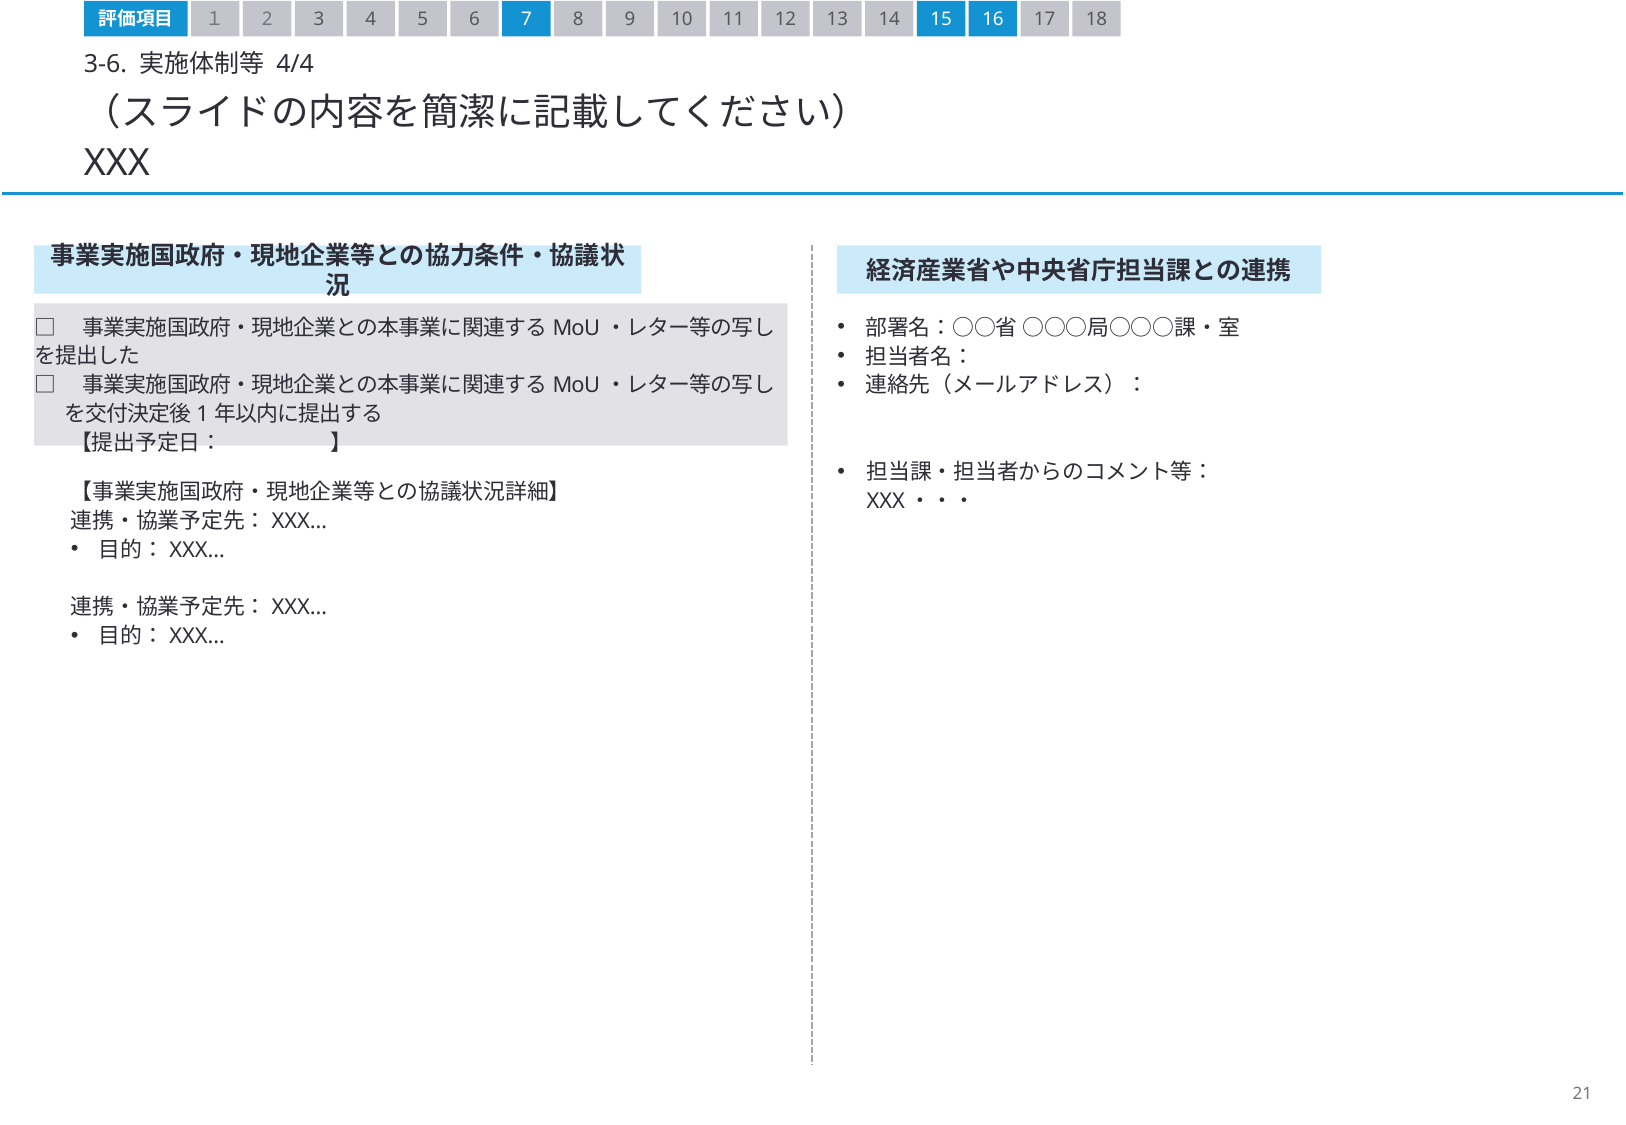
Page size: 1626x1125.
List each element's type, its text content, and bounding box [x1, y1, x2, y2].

text_box 経済産業省や中央省庁担当課との連携 [836, 244, 1322, 295]
text_box 【事業実施国政府・現地企業等との協議状況詳細】 連携・協業予定先：XXX… 目的：XXX… 連携・協業予定先：XXX… 目的：XXX… [70, 467, 775, 693]
text_box 事業実施国政府・現地企業等との協力条件・協議状況 [33, 244, 642, 295]
list 3-6. 実施体制等 4/4 [84, 40, 1543, 82]
text_box 部署名：○○省 ○○○局○○○課・室 担当者名： 連絡先（メールアドレス）： 担当課・担当者からのコメント等： XXX・・・ [837, 303, 1542, 528]
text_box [83, 0, 1122, 37]
list （スライドの内容を簡潔に記載してください） XXX [84, 83, 1543, 183]
text_box □ 事業実施国政府・現地企業との本事業に関連するMoU・レター等の写しを提出した □ 事業実施国政府・現地企業との本事業に関連するMoU・レター等の写しを交付決定後1年以内に提出する 【提出予定日： 】 [34, 303, 788, 446]
